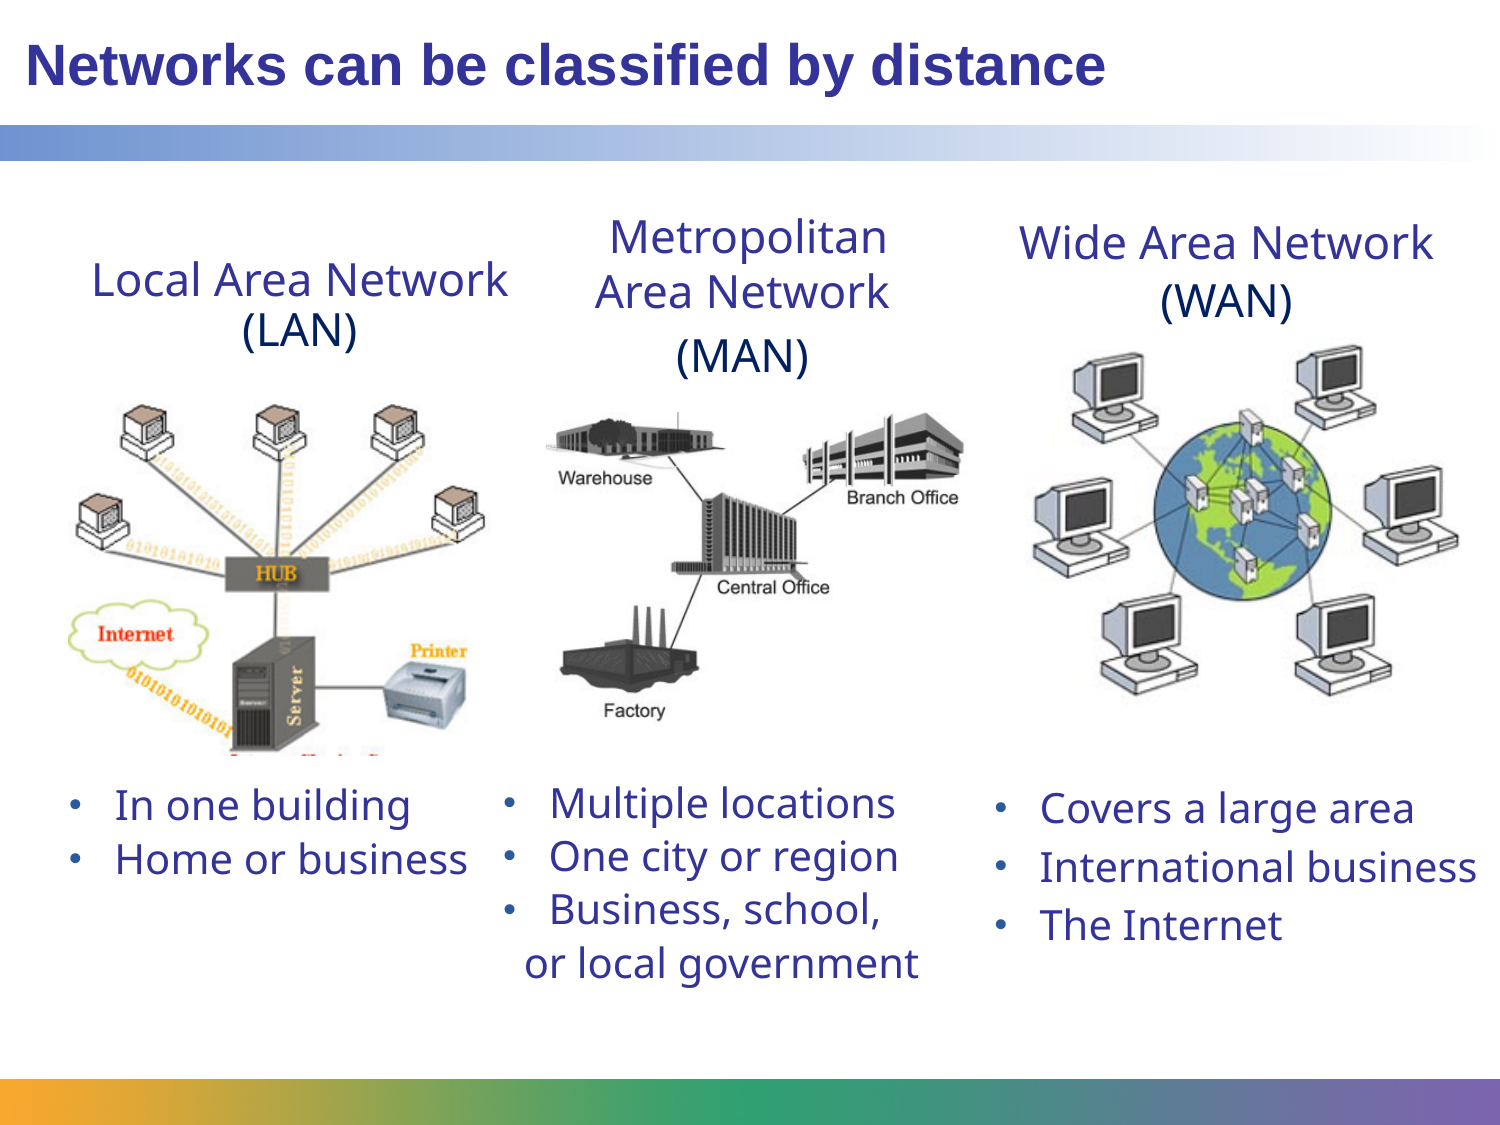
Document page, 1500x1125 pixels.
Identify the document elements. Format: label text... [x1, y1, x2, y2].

text_box In one building Home or business [53, 777, 484, 891]
picture [68, 392, 532, 756]
text_box Metropolitan Area Network (MAN) [580, 199, 917, 389]
text_box Local Area Network (LAN) [37, 249, 563, 364]
picture [0, 1079, 1500, 1125]
picture [537, 412, 974, 726]
picture [1024, 337, 1467, 705]
text_box Multiple locations One city or region Business, school, or local government [487, 774, 975, 995]
title Networks can be classified by distance [10, 0, 1474, 126]
text_box Covers a large area International business The Internet [978, 774, 1493, 1010]
text_box Wide Area Network (WAN) [987, 212, 1466, 336]
